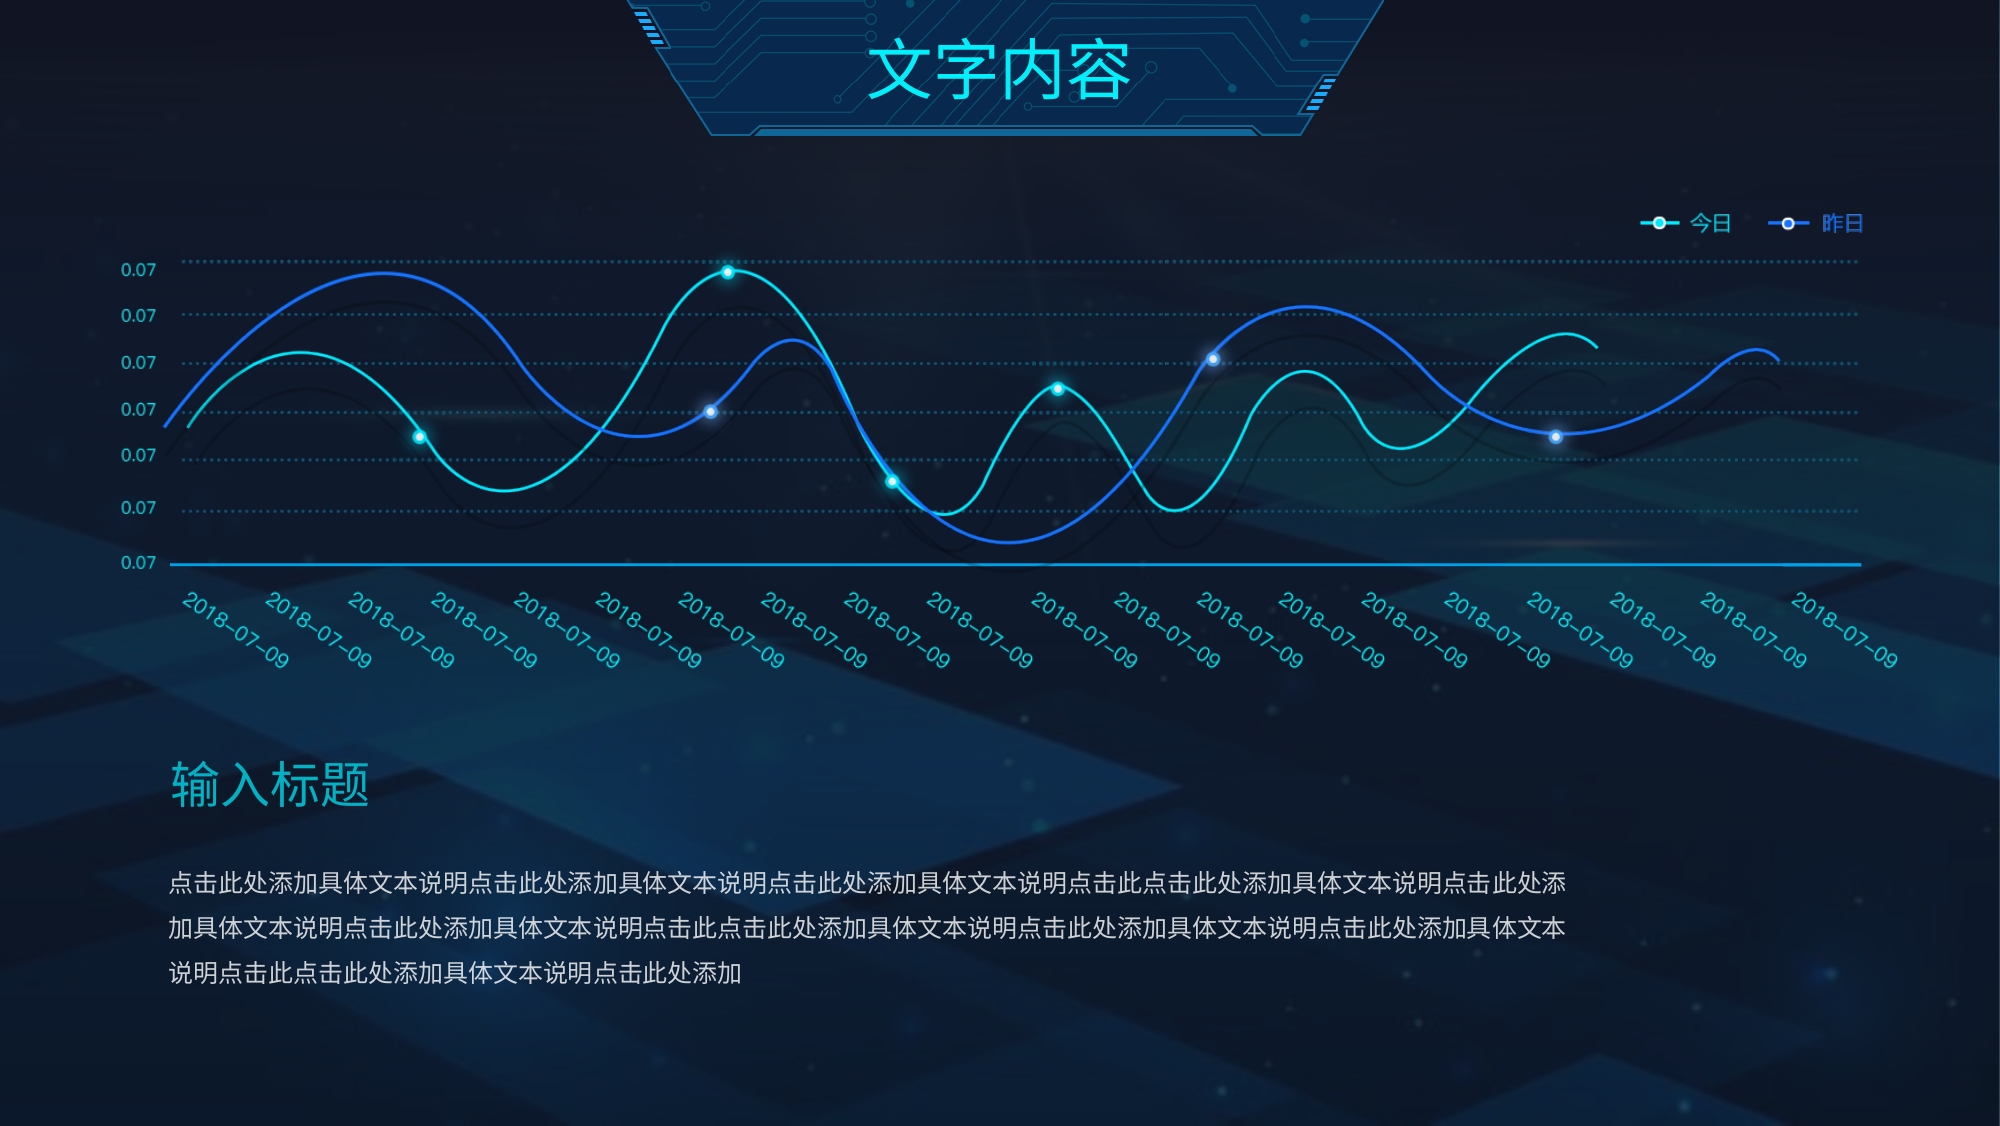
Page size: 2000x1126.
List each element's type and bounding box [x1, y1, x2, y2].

text_box [560, 0, 1439, 131]
picture [0, 131, 2000, 809]
text_box [153, 745, 1591, 1084]
